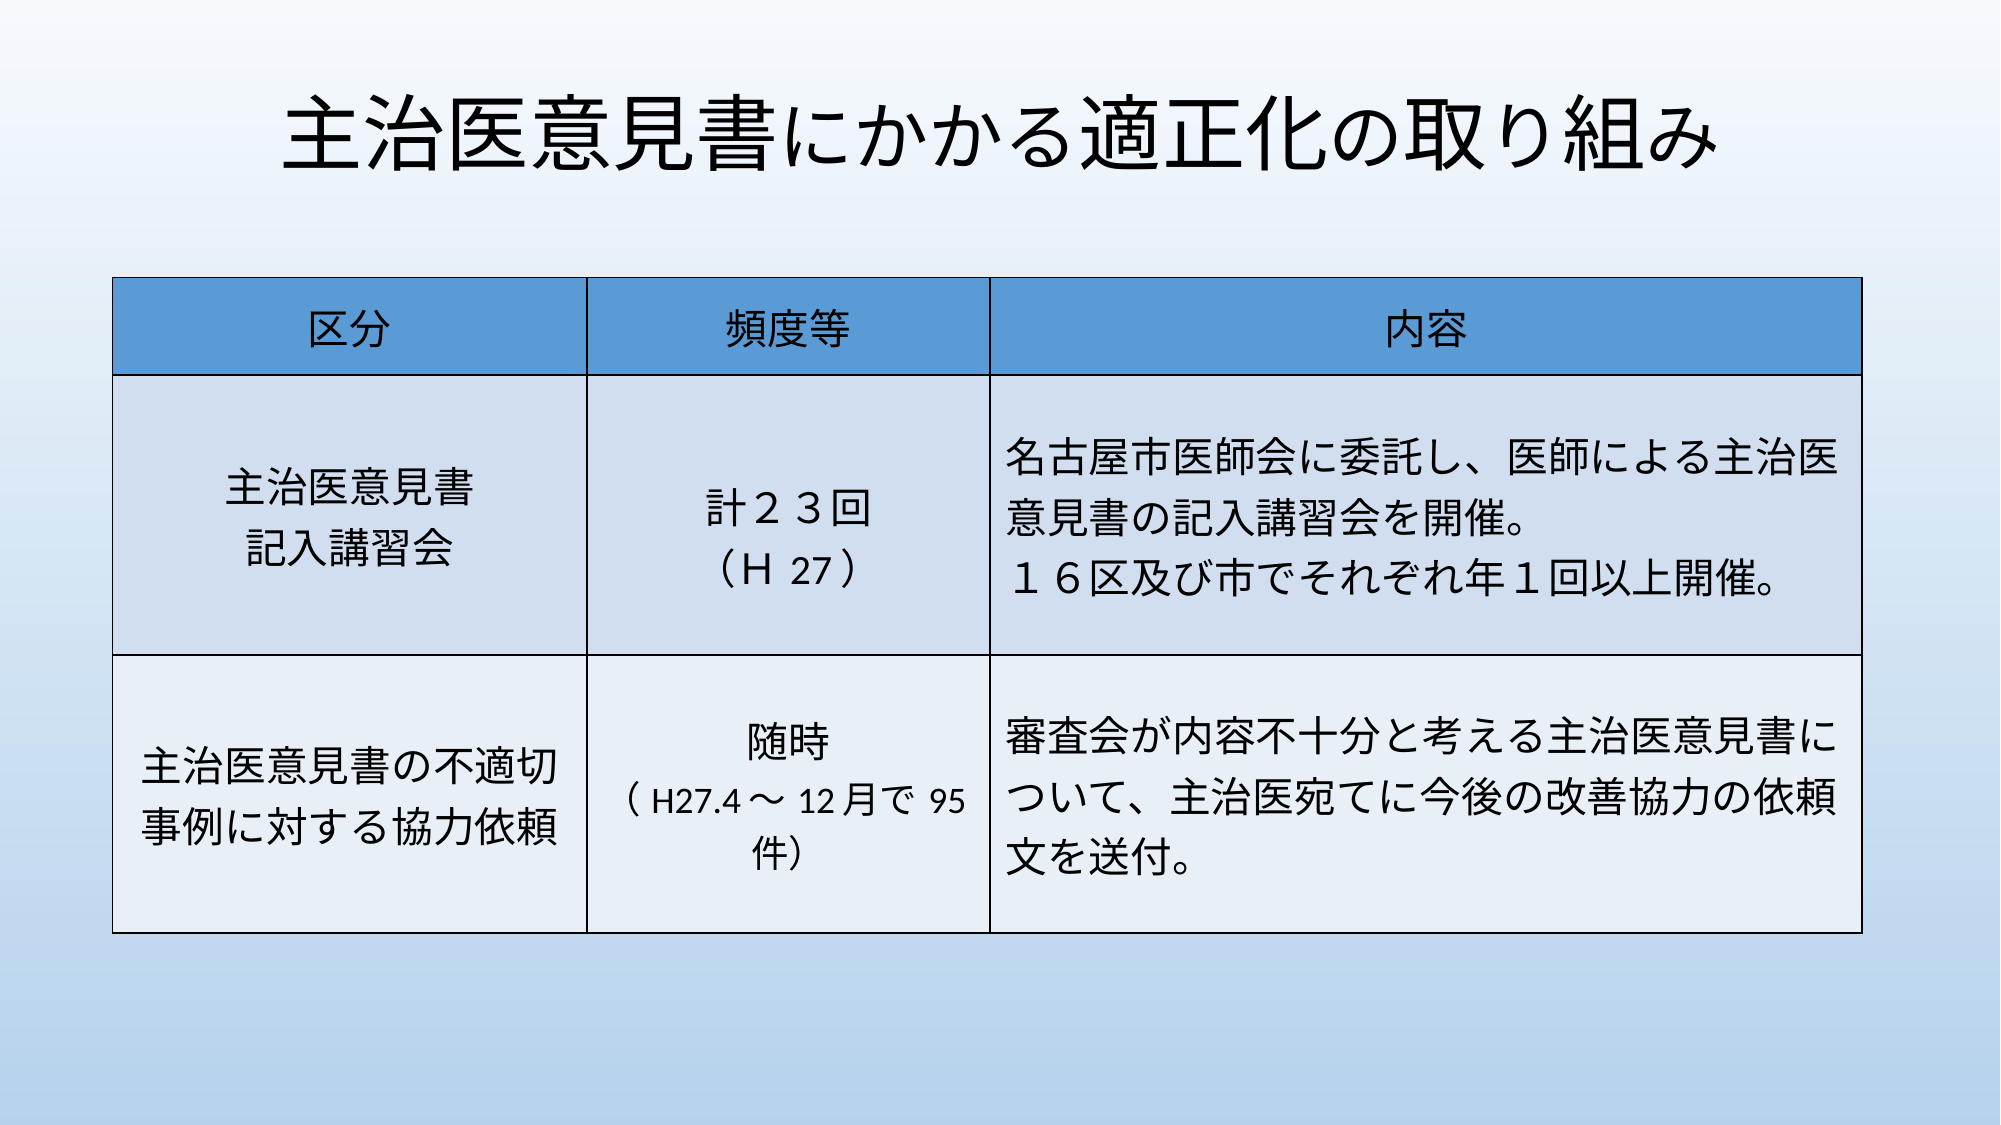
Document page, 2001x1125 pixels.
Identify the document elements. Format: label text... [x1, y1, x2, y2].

table_cell 随時 （H27.4～12月で95件） [588, 656, 989, 932]
table_header 頻度等 [588, 278, 989, 374]
table_header 区分 [113, 278, 586, 374]
table_header 内容 [991, 278, 1861, 374]
table_cell 主治医意見書 記入講習会 [113, 376, 586, 654]
table_cell 審査会が内容不十分と考える主治医意見書について、主治医宛てに今後の改善協力の依頼文を送付。 [991, 656, 1861, 932]
table_cell 主治医意見書の不適切事例に対する協力依頼 [113, 656, 586, 932]
title 主治医意見書にかかる適正化の取り組み [137, 44, 1863, 232]
table_cell 名古屋市医師会に委託し、医師による主治医意見書の記入講習会を開催。 １６区及び市でそれぞれ年１回以上開催。 [991, 376, 1861, 654]
table_cell 計２３回 （Ｈ27） [588, 376, 989, 654]
